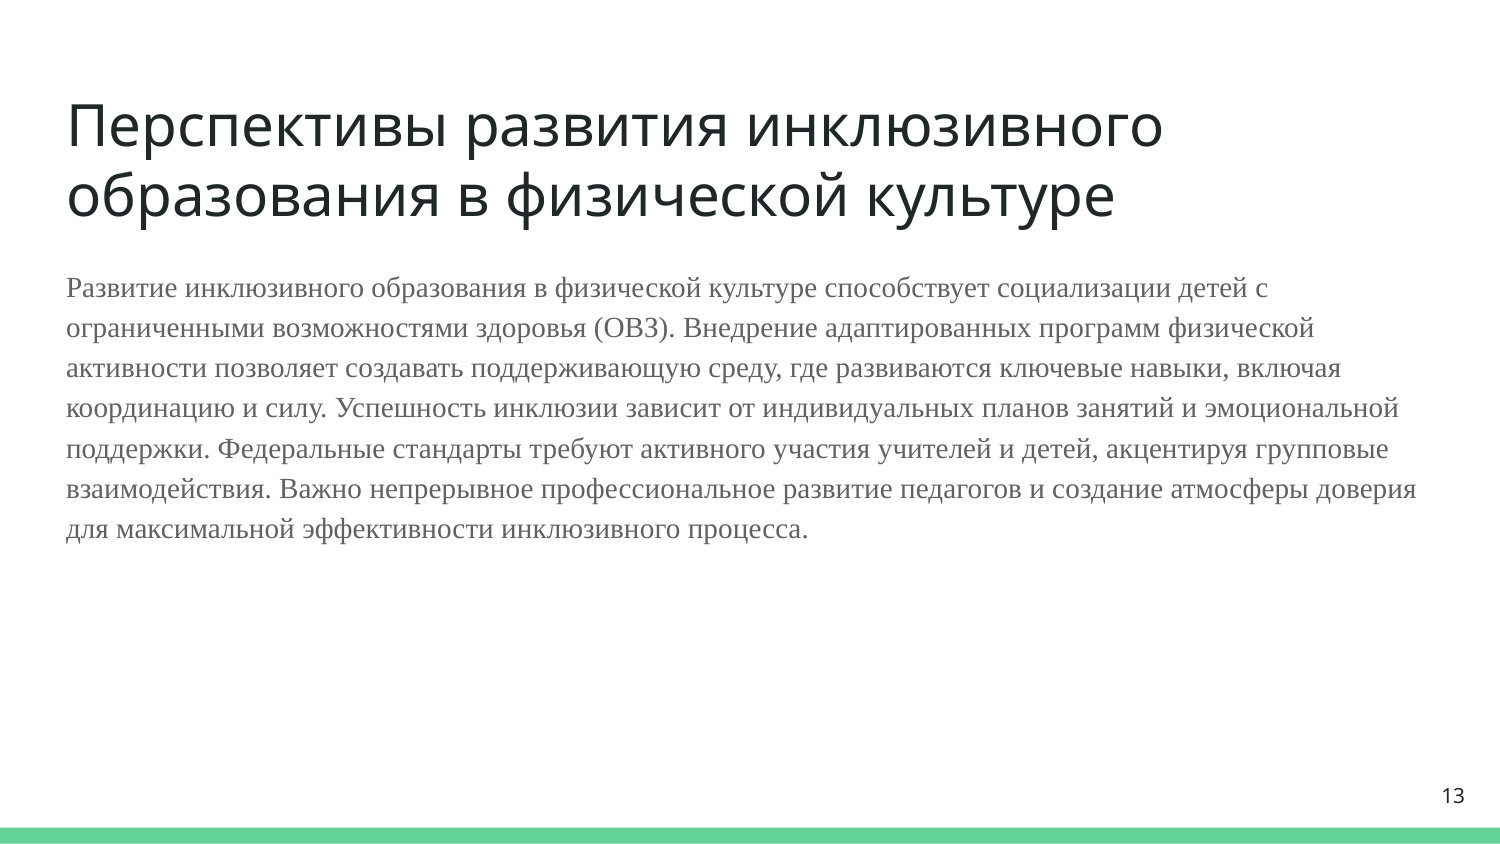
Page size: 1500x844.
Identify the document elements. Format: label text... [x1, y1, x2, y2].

list Развитие инклюзивного образования в физической культуре способствует социализации детей с ограниченными возможностями здоровья (ОВЗ). Внедрение адаптированных программ физической активности позволяет создавать поддерживающую среду, где развиваются ключевые навыки, включая координацию и силу. Успешность инклюзии зависит от индивидуальных планов занятий и эмоциональной поддержки. Федеральные стандарты требуют активного участия учителей и детей, акцентируя групповые взаимодействия. Важно непрерывное профессиональное развитие педагогов и создание атмосферы доверия для максимальной эффективности инклюзивного процесса. [51, 248, 1449, 774]
slide_number 13 [1389, 764, 1480, 830]
title Перспективы развития инклюзивного образования в физической культуре [51, 72, 1449, 167]
